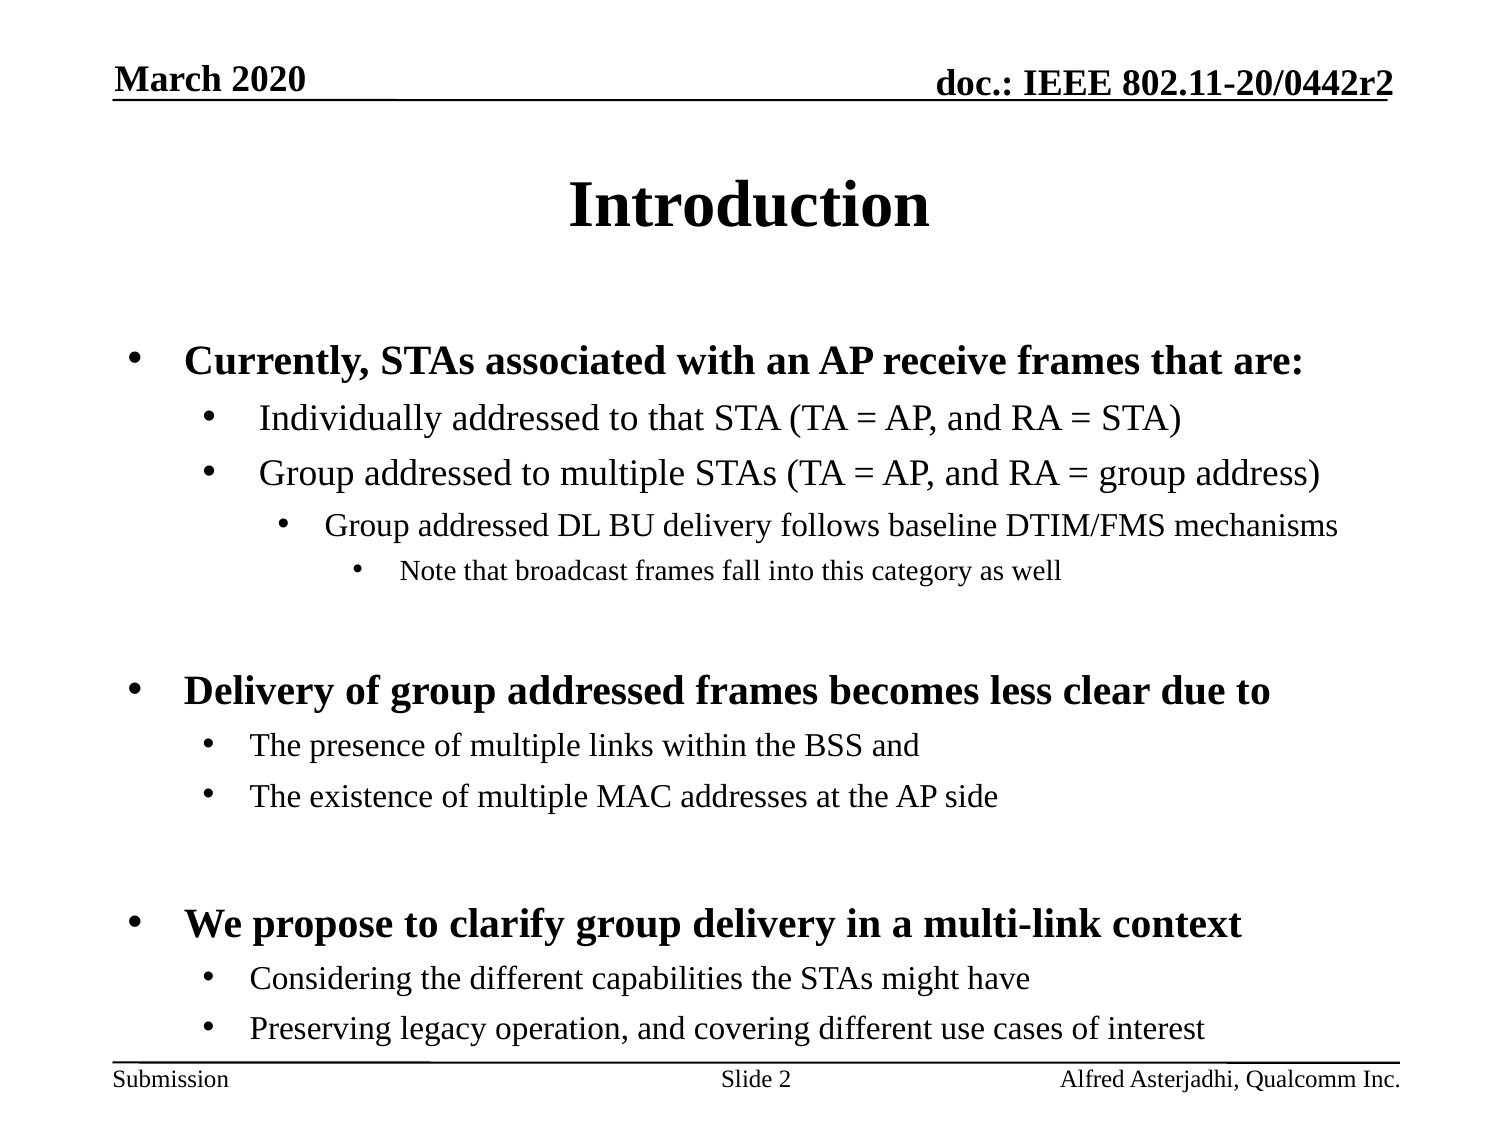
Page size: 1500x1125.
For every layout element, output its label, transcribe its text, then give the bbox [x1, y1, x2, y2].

footer Alfred Asterjadhi, Qualcomm Inc. [878, 1061, 1402, 1093]
title Introduction [112, 112, 1388, 288]
list Currently, STAs associated with an AP receive frames that are: Individually addressed to that STA (TA = AP, and RA = STA) Group addressed to multiple STAs (TA = AP, and RA = group address) Group addressed DL BU delivery follows baseline DTIM/FMS mechanisms Note that broadcast frames fall into this category as well Delivery of group addressed frames becomes less clear due to The presence of multiple links within the BSS and The existence of multiple MAC addresses at the AP side We propose to clarify group delivery in a multi-link context Considering the different capabilities the STAs might have Preserving legacy operation, and covering different use cases of interest [112, 324, 1388, 1063]
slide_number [114, 54, 423, 100]
slide_number Slide 2 [712, 1061, 800, 1123]
